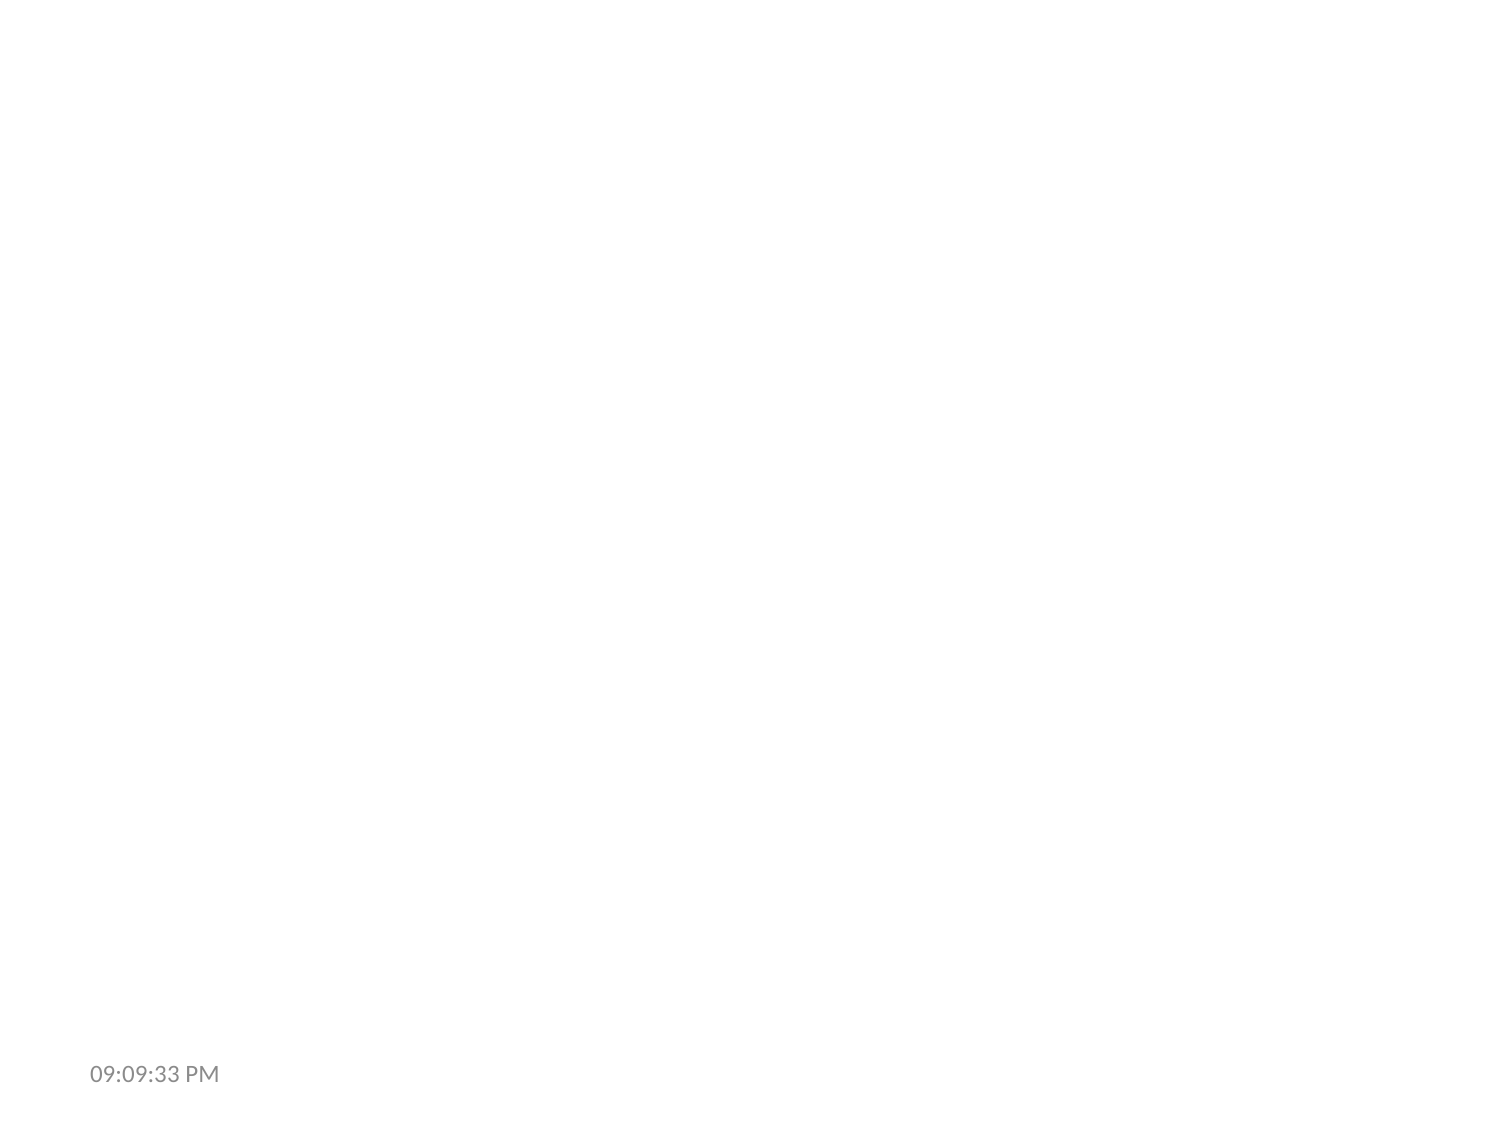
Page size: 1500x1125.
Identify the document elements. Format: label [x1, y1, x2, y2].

slide_number [75, 1042, 425, 1103]
